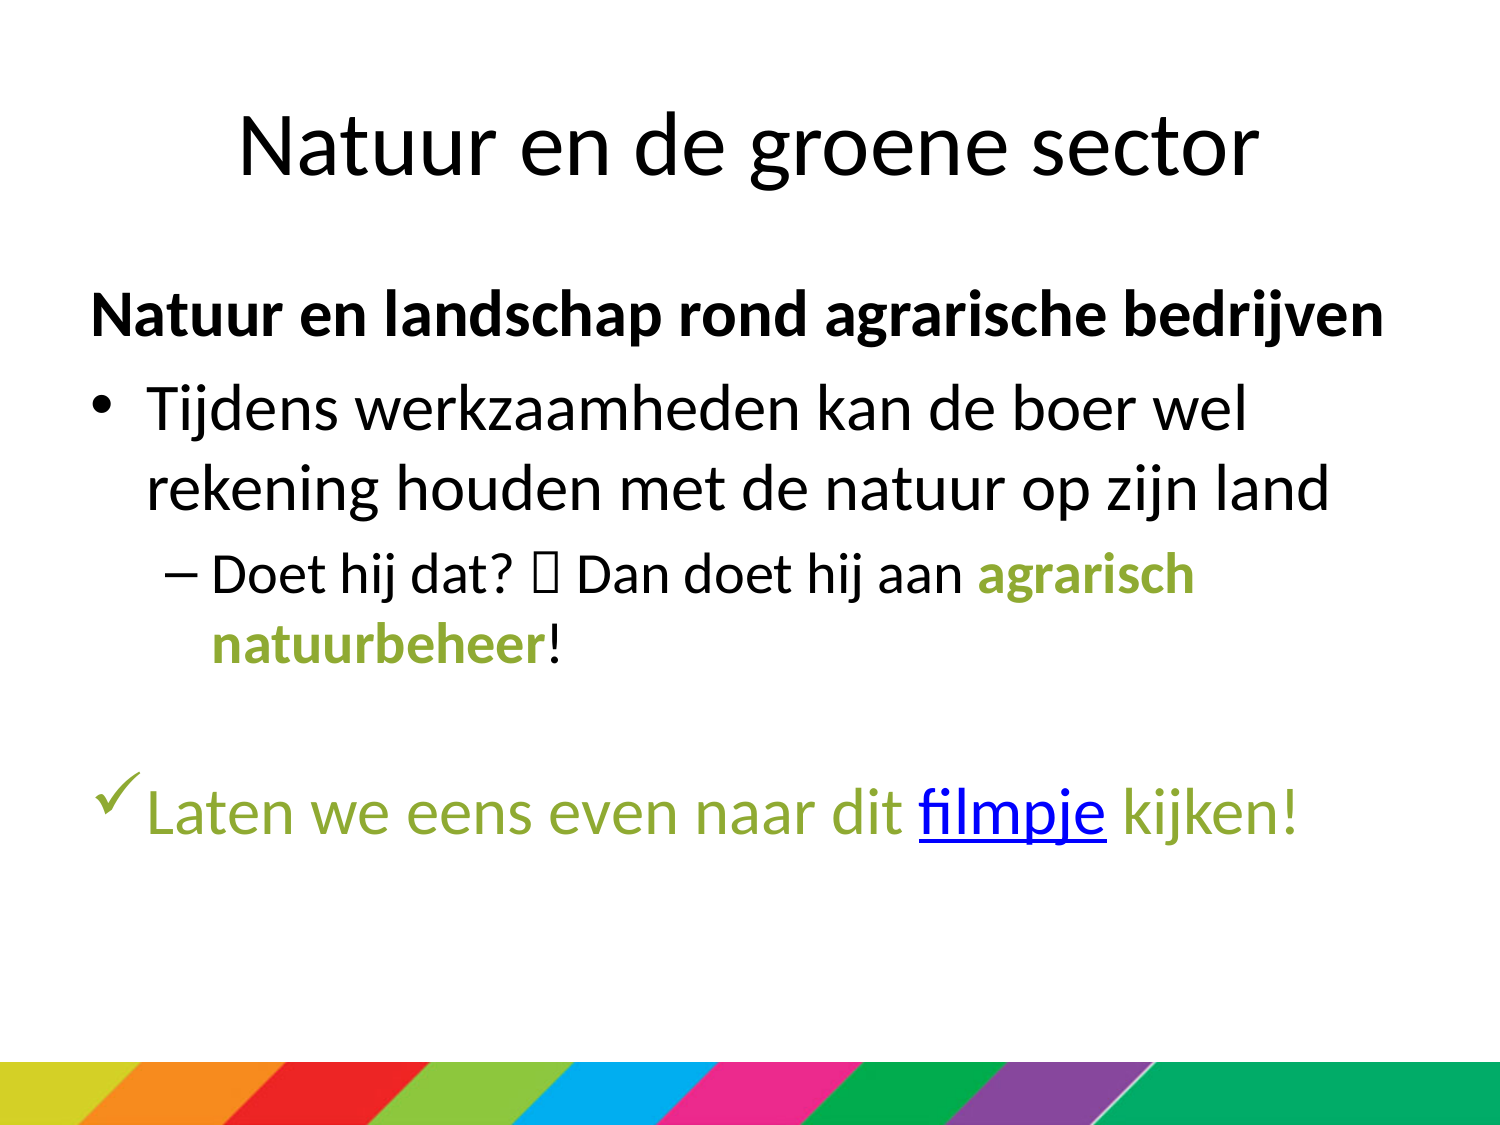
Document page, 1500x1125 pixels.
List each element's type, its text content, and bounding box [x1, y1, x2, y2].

picture [656, 1062, 1500, 1125]
list Natuur en landschap rond agrarische bedrijven Tijdens werkzaamheden kan de boer wel rekening houden met de natuur op zijn land Doet hij dat?  Dan doet hij aan agrarisch natuurbeheer! Laten we eens even naar dit filmpje kijken! [75, 262, 1425, 1005]
picture [0, 1062, 574, 1125]
title Natuur en de groene sector [75, 45, 1425, 233]
